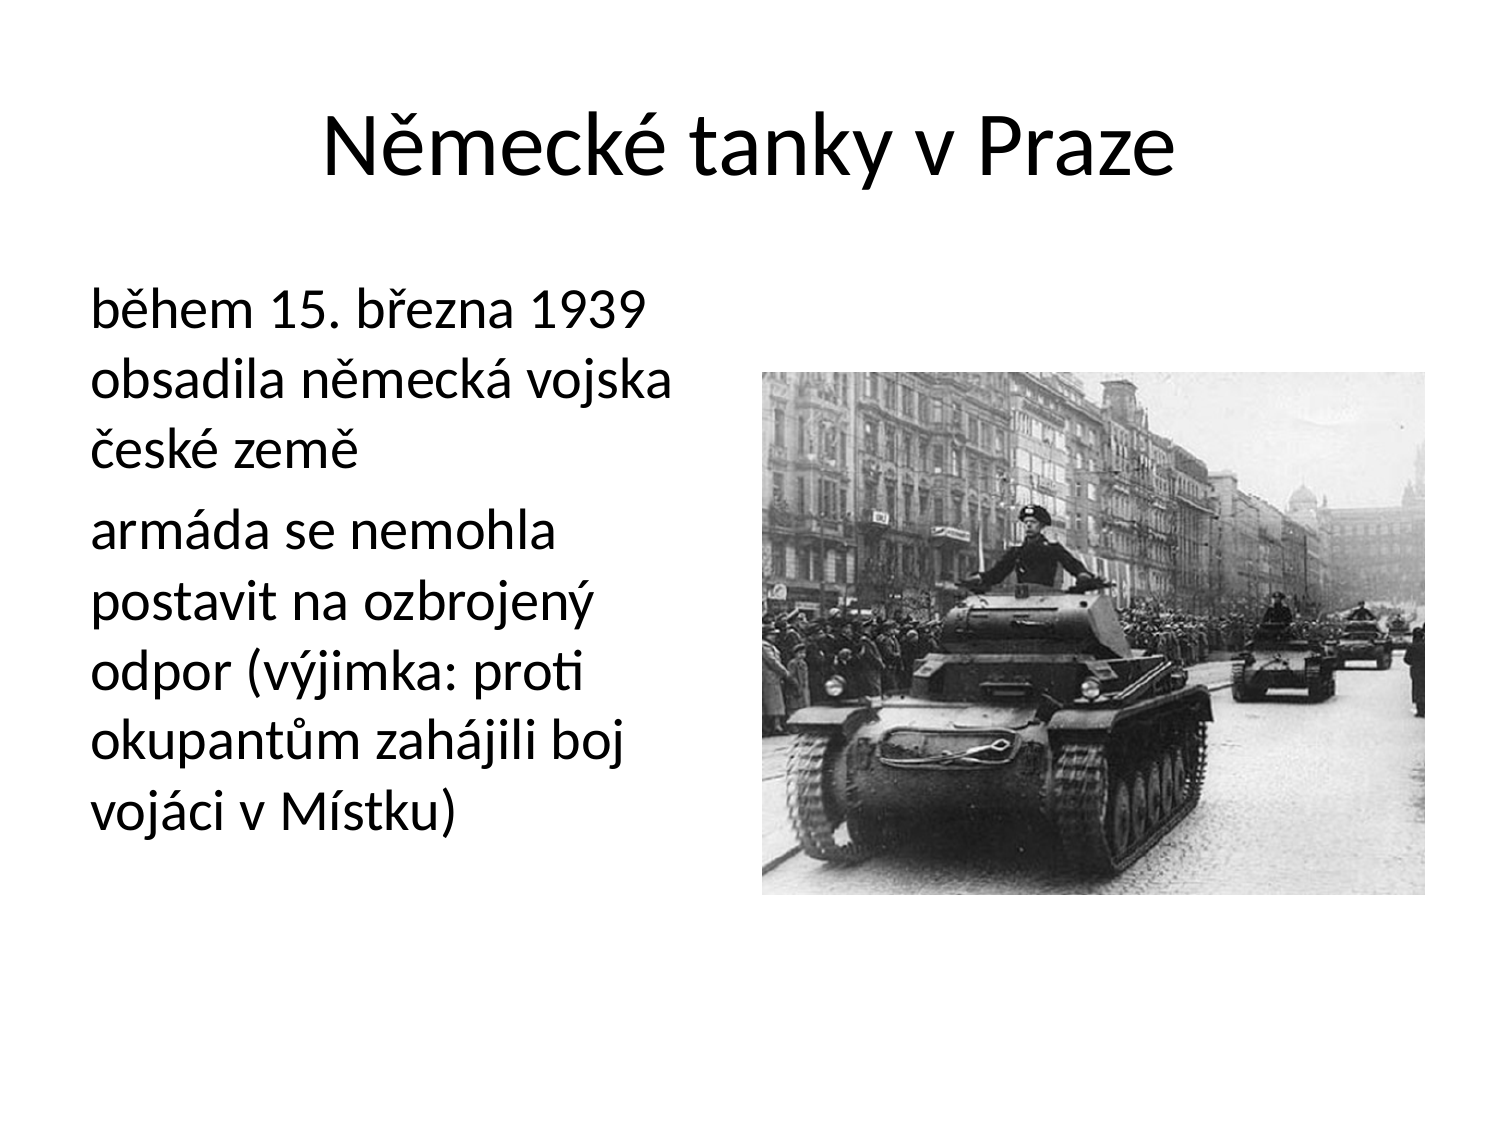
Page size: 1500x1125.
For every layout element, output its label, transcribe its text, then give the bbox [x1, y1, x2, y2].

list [762, 372, 1426, 895]
list během 15. března 1939 obsadila německá vojska české země armáda se nemohla postavit na ozbrojený odpor (výjimka: proti okupantům zahájili boj vojáci v Místku) [75, 262, 738, 1005]
title Německé tanky v Praze [75, 45, 1425, 233]
